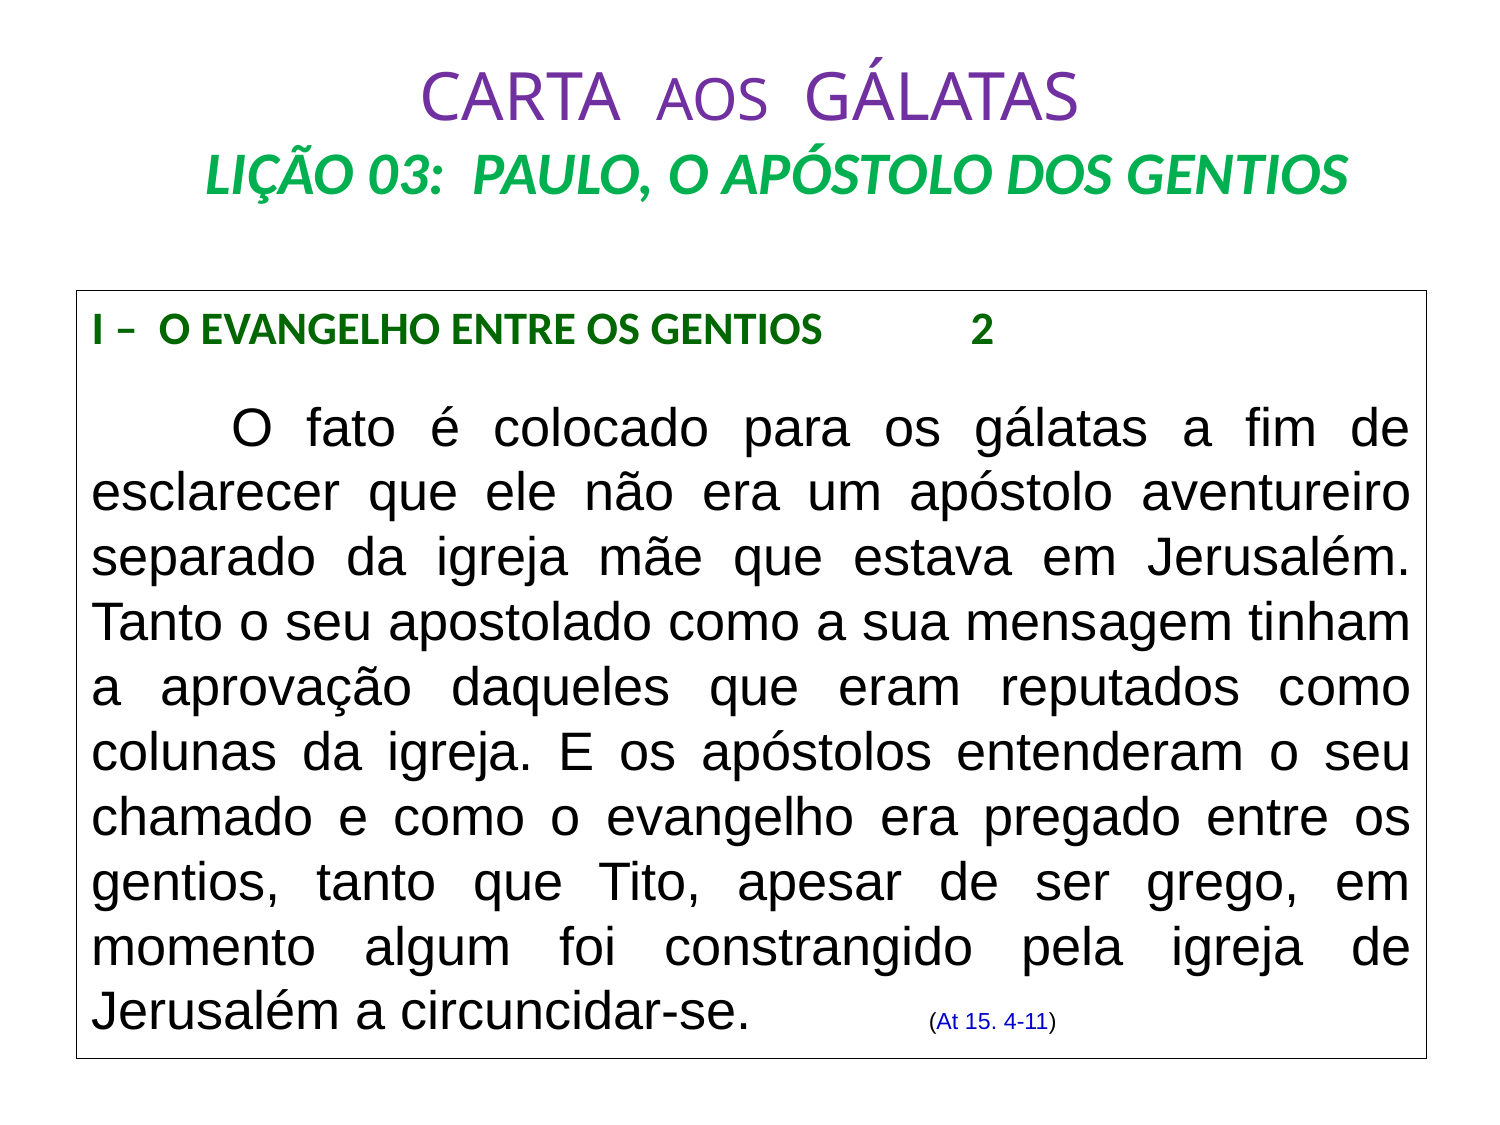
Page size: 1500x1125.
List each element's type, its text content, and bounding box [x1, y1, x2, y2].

title CARTA AOS GÁLATAS LIÇÃO 03: PAULO, O APÓSTOLO DOS GENTIOS [75, 30, 1425, 230]
list I – O EVANGELHO ENTRE OS GENTIOS 2 O fato é colocado para os gálatas a fim de esclarecer que ele não era um apóstolo aventureiro separado da igreja mãe que estava em Jerusalém. Tanto o seu apostolado como a sua mensagem tinham a aprovação daqueles que eram reputados como colunas da igreja. E os apóstolos entenderam o seu chamado e como o evangelho era pregado entre os gentios, tanto que Tito, apesar de ser grego, em momento algum foi constrangido pela igreja de Jerusalém a circuncidar-se. (At 15. 4-11) [76, 290, 1427, 1059]
